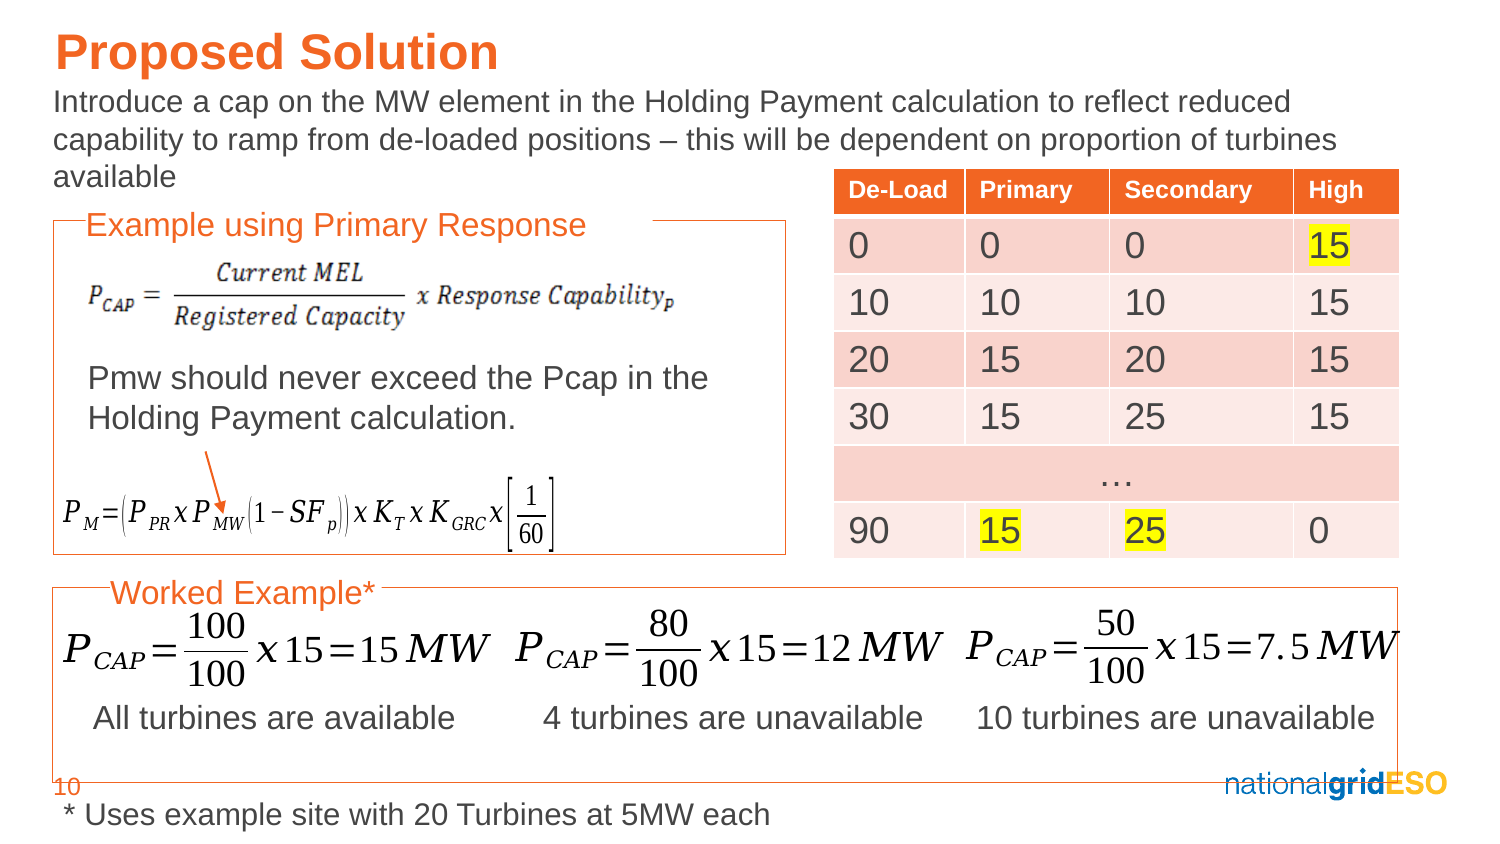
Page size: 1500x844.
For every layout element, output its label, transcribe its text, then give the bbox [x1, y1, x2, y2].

table_cell 0 [1110, 219, 1293, 273]
table_cell 30 [834, 389, 964, 444]
table_cell 10 [966, 275, 1109, 330]
table_cell 15 [966, 332, 1109, 387]
table_cell 15 [1294, 332, 1399, 387]
text_box * Uses example site with 20 Turbines at 5MW each [63, 793, 773, 844]
table_cell 20 [834, 332, 964, 387]
table_cell 10 [834, 275, 964, 330]
table_cell 25 [1110, 389, 1293, 444]
table_cell 0 [1294, 503, 1399, 558]
text_box Worked Example* [110, 571, 382, 612]
text_box 10 turbines are unavailable [976, 696, 1390, 737]
text_box All turbines are available [92, 696, 464, 737]
table_header Primary [966, 194, 1109, 214]
table_cell 25 [1110, 503, 1293, 558]
text_box Example using Primary Response [85, 202, 653, 243]
table_cell 20 [1110, 332, 1293, 387]
table_header Secondary [1110, 194, 1293, 214]
title Proposed Solution [41, 31, 1435, 80]
text_box 4 turbines are unavailable [543, 696, 957, 737]
table_cell 10 [1110, 275, 1293, 330]
table_cell 15 [1294, 275, 1399, 330]
table_cell 0 [834, 219, 964, 273]
table_cell 15 [966, 389, 1109, 444]
text_box [53, 220, 786, 555]
table_header De-Load [834, 194, 964, 214]
table_cell 15 [966, 503, 1109, 558]
table_cell 90 [834, 503, 964, 558]
table_cell 0 [966, 219, 1109, 273]
table_header High [1294, 194, 1399, 214]
text_box [52, 587, 1398, 783]
text_box Introduce a cap on the MW element in the Holding Payment calculation to reflect reduced capability to ramp from de-loaded positions – this will be dependent on proportion of turbines available [52, 81, 1424, 194]
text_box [61, 258, 756, 555]
table_cell … [834, 446, 1399, 501]
table_cell 15 [1294, 219, 1399, 273]
table_cell 15 [1294, 389, 1399, 444]
